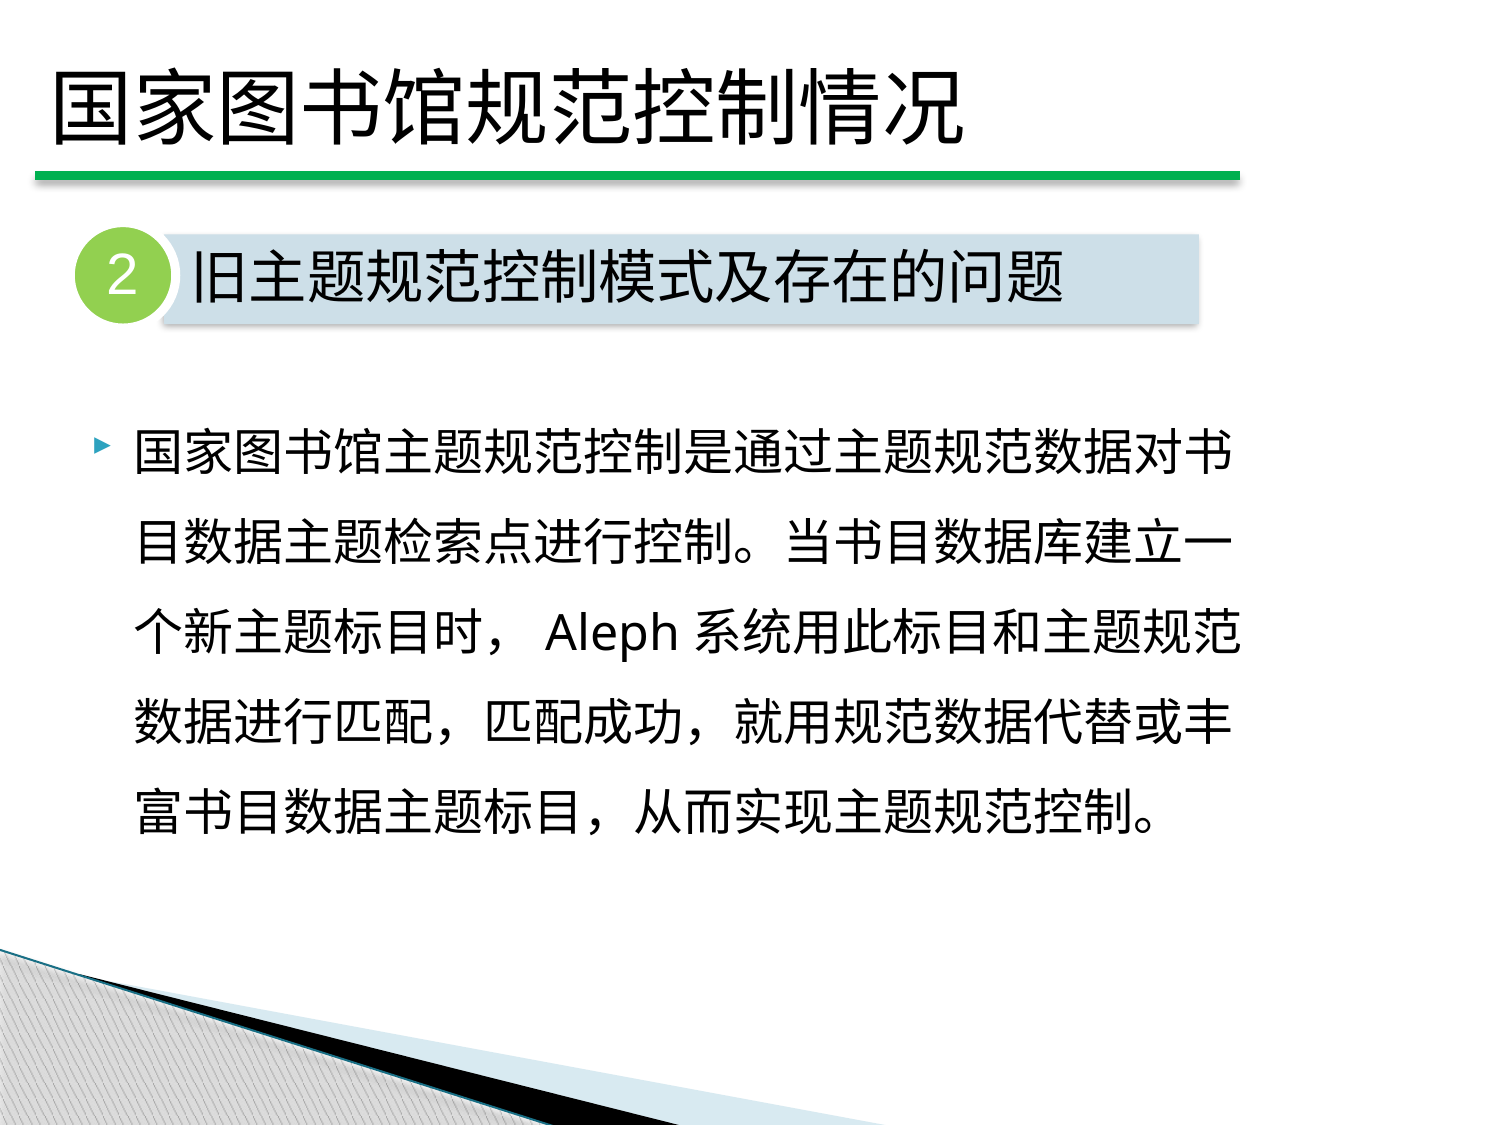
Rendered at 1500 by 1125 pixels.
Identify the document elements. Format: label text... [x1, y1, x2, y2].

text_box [70, 222, 1199, 329]
text_box 国家图书馆规范控制情况 [35, 46, 1386, 164]
list 国家图书馆主题规范控制是通过主题规范数据对书目数据主题检索点进行控制。当书目数据库建立一个新主题标目时，Aleph系统用此标目和主题规范数据进行匹配，匹配成功，就用规范数据代替或丰富书目数据主题标目，从而实现主题规范控制。 [58, 382, 1278, 950]
